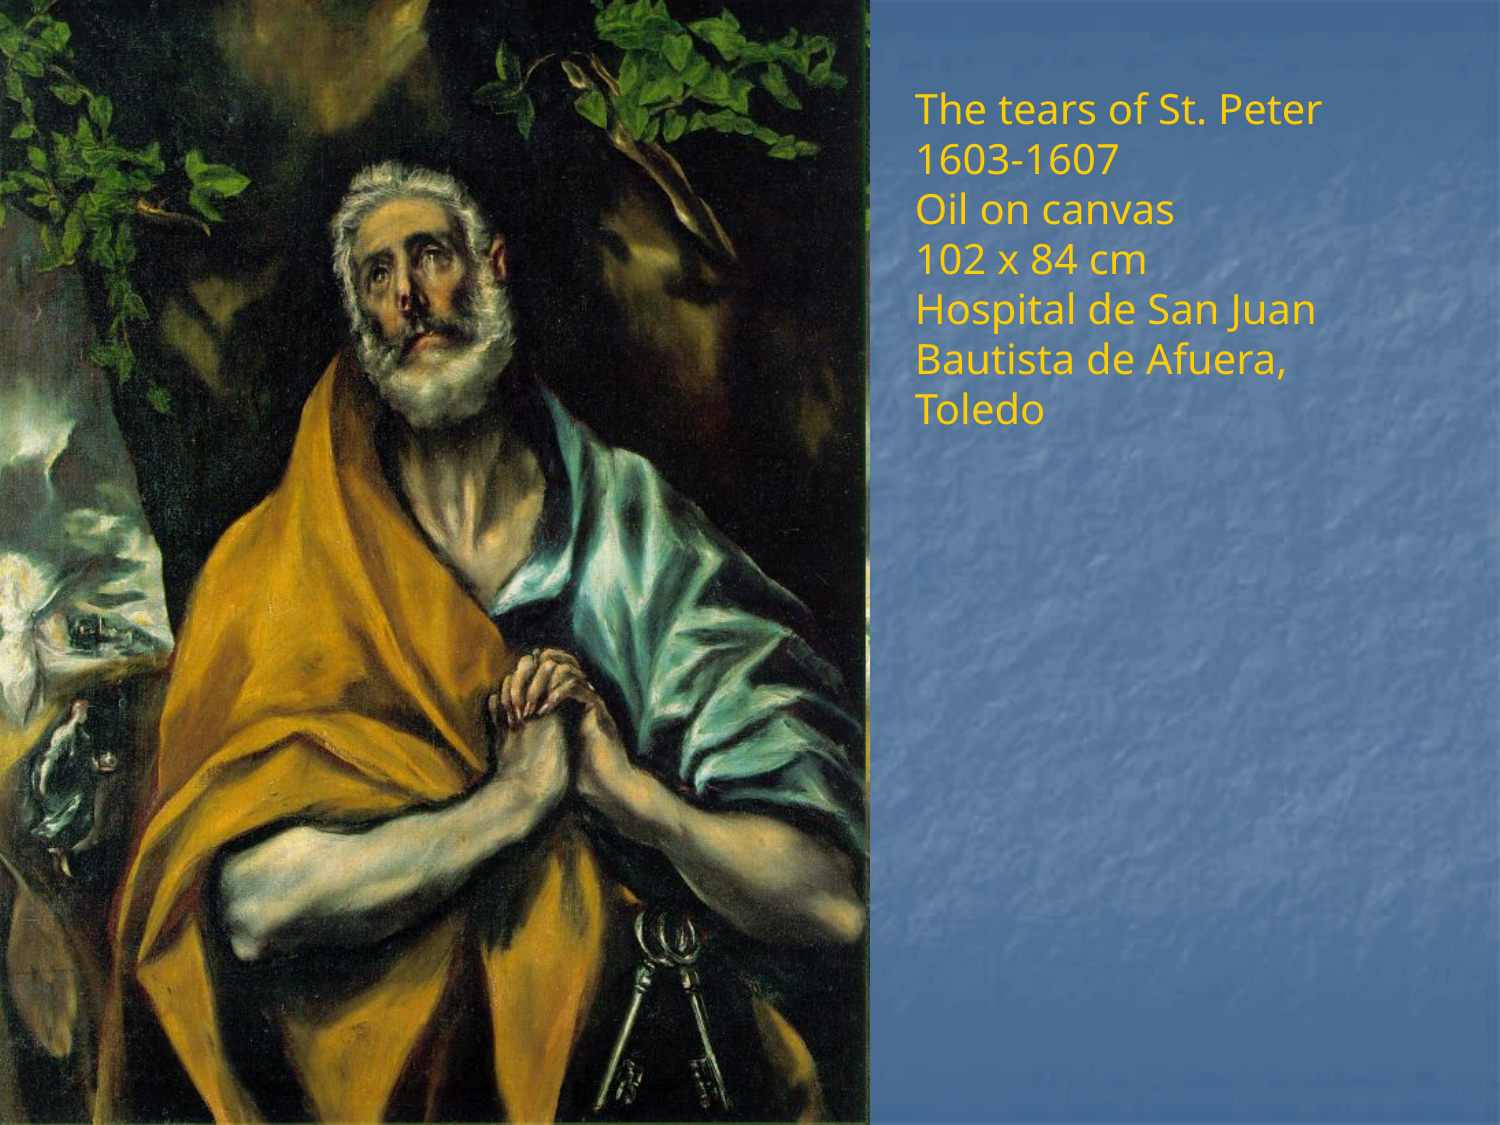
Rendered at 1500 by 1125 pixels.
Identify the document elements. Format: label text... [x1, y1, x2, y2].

picture [0, 0, 870, 1125]
text_box The tears of St. Peter 1603-1607 Oil on canvas 102 x 84 cm Hospital de San Juan Bautista de Afuera, Toledo [899, 75, 1425, 440]
